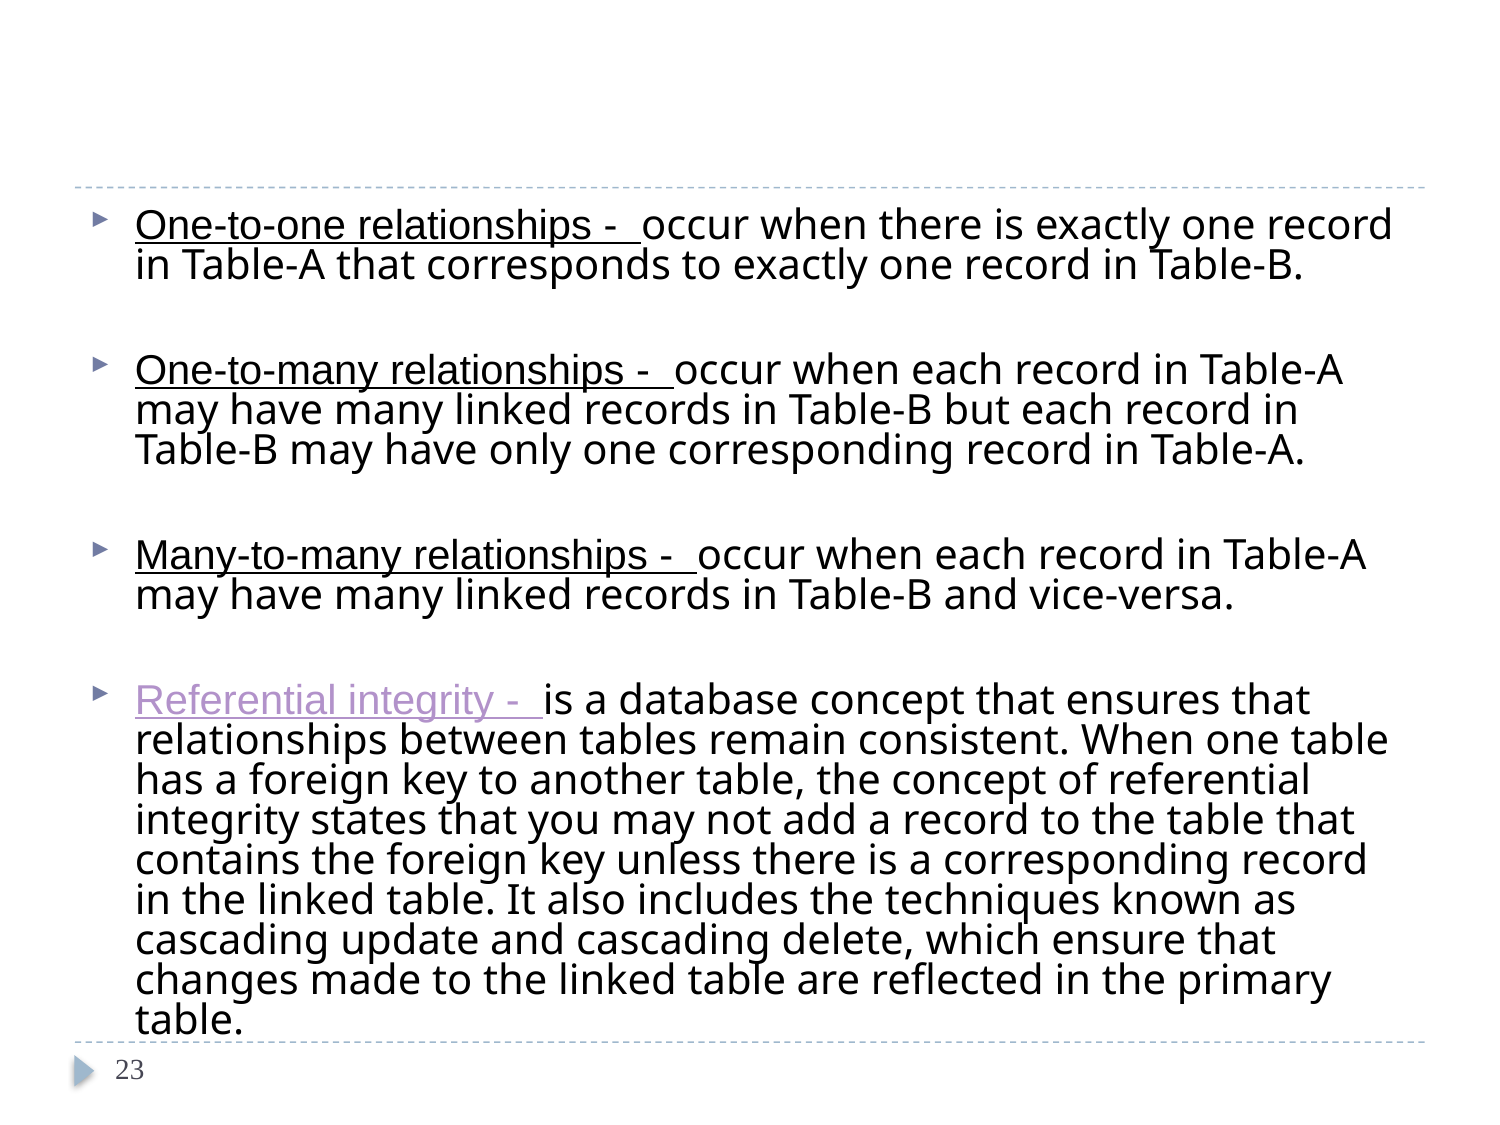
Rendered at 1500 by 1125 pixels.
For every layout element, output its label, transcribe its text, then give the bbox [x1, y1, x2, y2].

list One-to-one relationships - occur when there is exactly one record in Table-A that corresponds to exactly one record in Table-B. One-to-many relationships - occur when each record in Table-A may have many linked records in Table-B but each record in Table-B may have only one corresponding record in Table-A. Many-to-many relationships - occur when each record in Table-A may have many linked records in Table-B and vice-versa. Referential integrity - is a database concept that ensures that relationships between tables remain consistent. When one table has a foreign key to another table, the concept of referential integrity states that you may not add a record to the table that contains the foreign key unless there is a corresponding record in the linked table. It also includes the techniques known as cascading update and cascading delete, which ensure that changes made to the linked table are reflected in the primary table. [74, 199, 1426, 1011]
slide_number 23 [100, 1042, 426, 1103]
